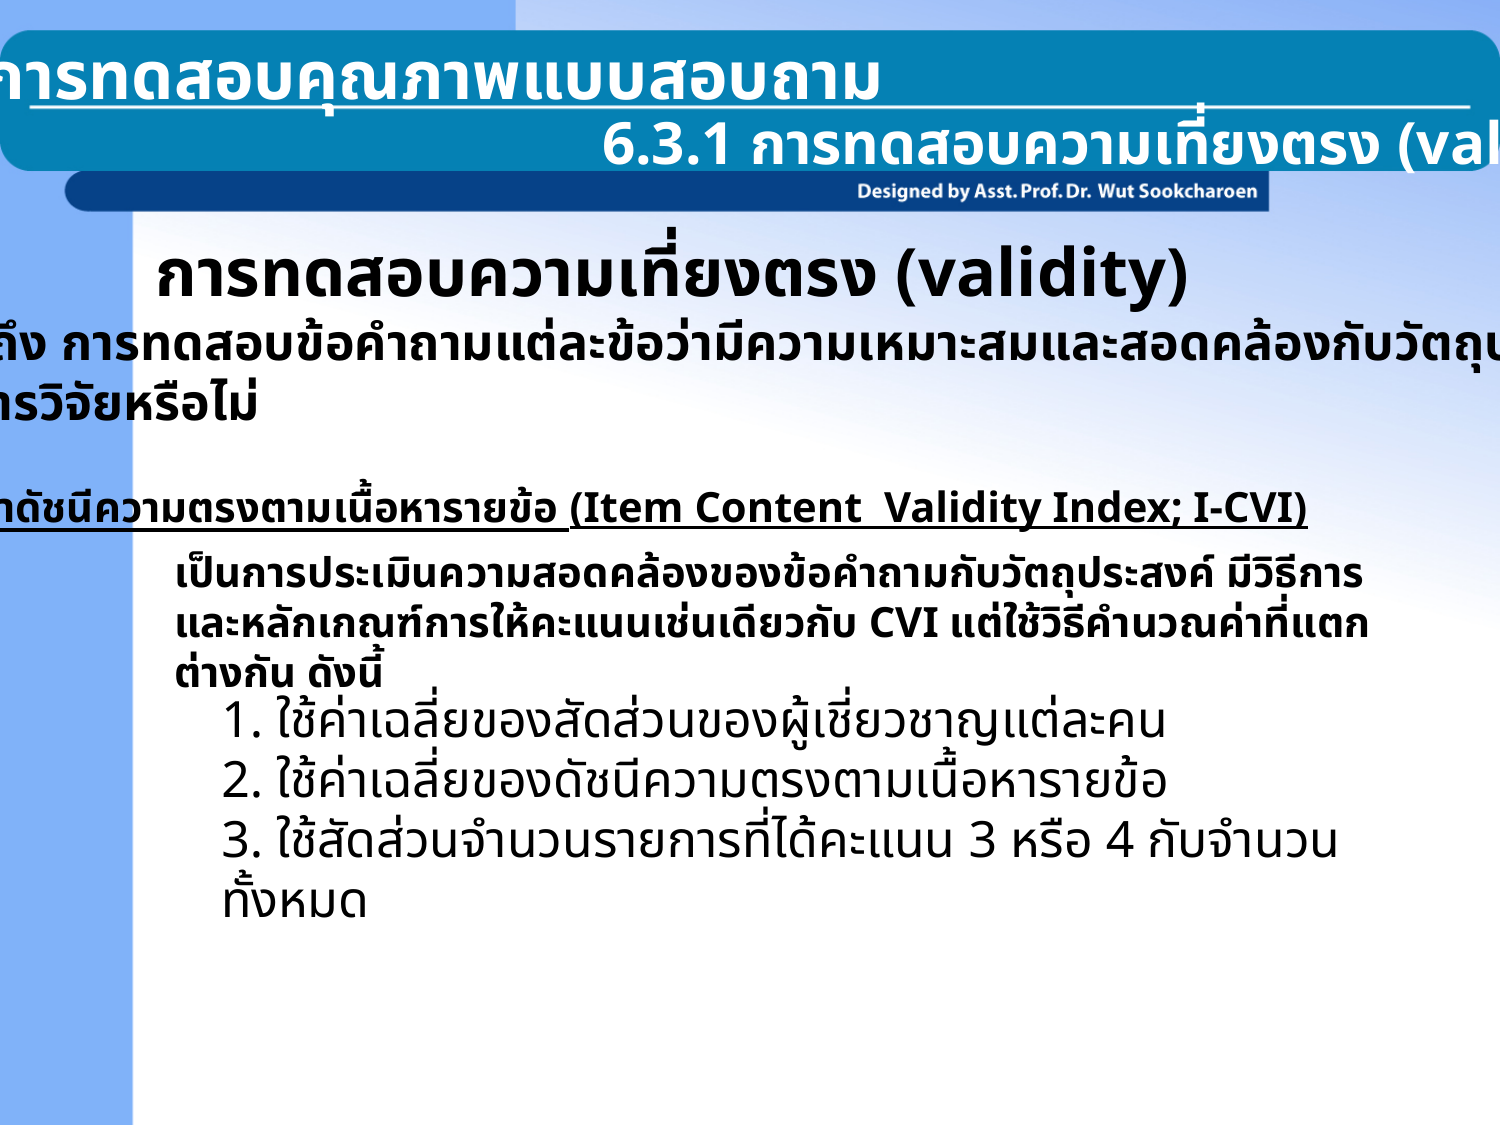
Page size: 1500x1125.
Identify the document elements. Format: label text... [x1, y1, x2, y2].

picture [0, 149, 1500, 302]
text_box การทดสอบความเที่ยงตรง (validity) [140, 222, 1388, 302]
text_box 1. ใช้ค่าเฉลี่ยของสัดส่วนของผู้เชี่ยวชาญแต่ละคน 2. ใช้ค่าเฉลี่ยของดัชนีความตรงตามเนื้อหารายข้อ 3. ใช้สัดส่วนจำนวนรายการที่ได้คะแนน 3 หรือ 4 กับจำนวนทั้งหมด [206, 679, 1376, 935]
text_box 6.3.1 การทดสอบความเที่ยงตรง (validity) [587, 98, 1500, 184]
picture [0, 0, 1500, 53]
text_box หมายถึง การทดสอบข้อคำถามแต่ละข้อว่ามีความเหมาะสมและสอดคล้องกับวัตถุประสงค์ ของการวิจัยหรือไม่ [0, 302, 1500, 438]
text_box การหาดัชนีความตรงตามเนื้อหารายข้อ (Item Content Validity Index; I-CVI) [0, 473, 1323, 538]
text_box 6.3 การทดสอบคุณภาพแบบสอบถาม [0, 25, 900, 121]
picture [0, 438, 1500, 1125]
text_box เป็นการประเมินความสอดคล้องของข้อคำถามกับวัตถุประสงค์ มีวิธีการและหลักเกณฑ์การให้คะแนนเช่นเดียวกับ CVI แต่ใช้วิธีคำนวณค่าที่แตกต่างกัน ดังนี้ [159, 538, 1424, 704]
